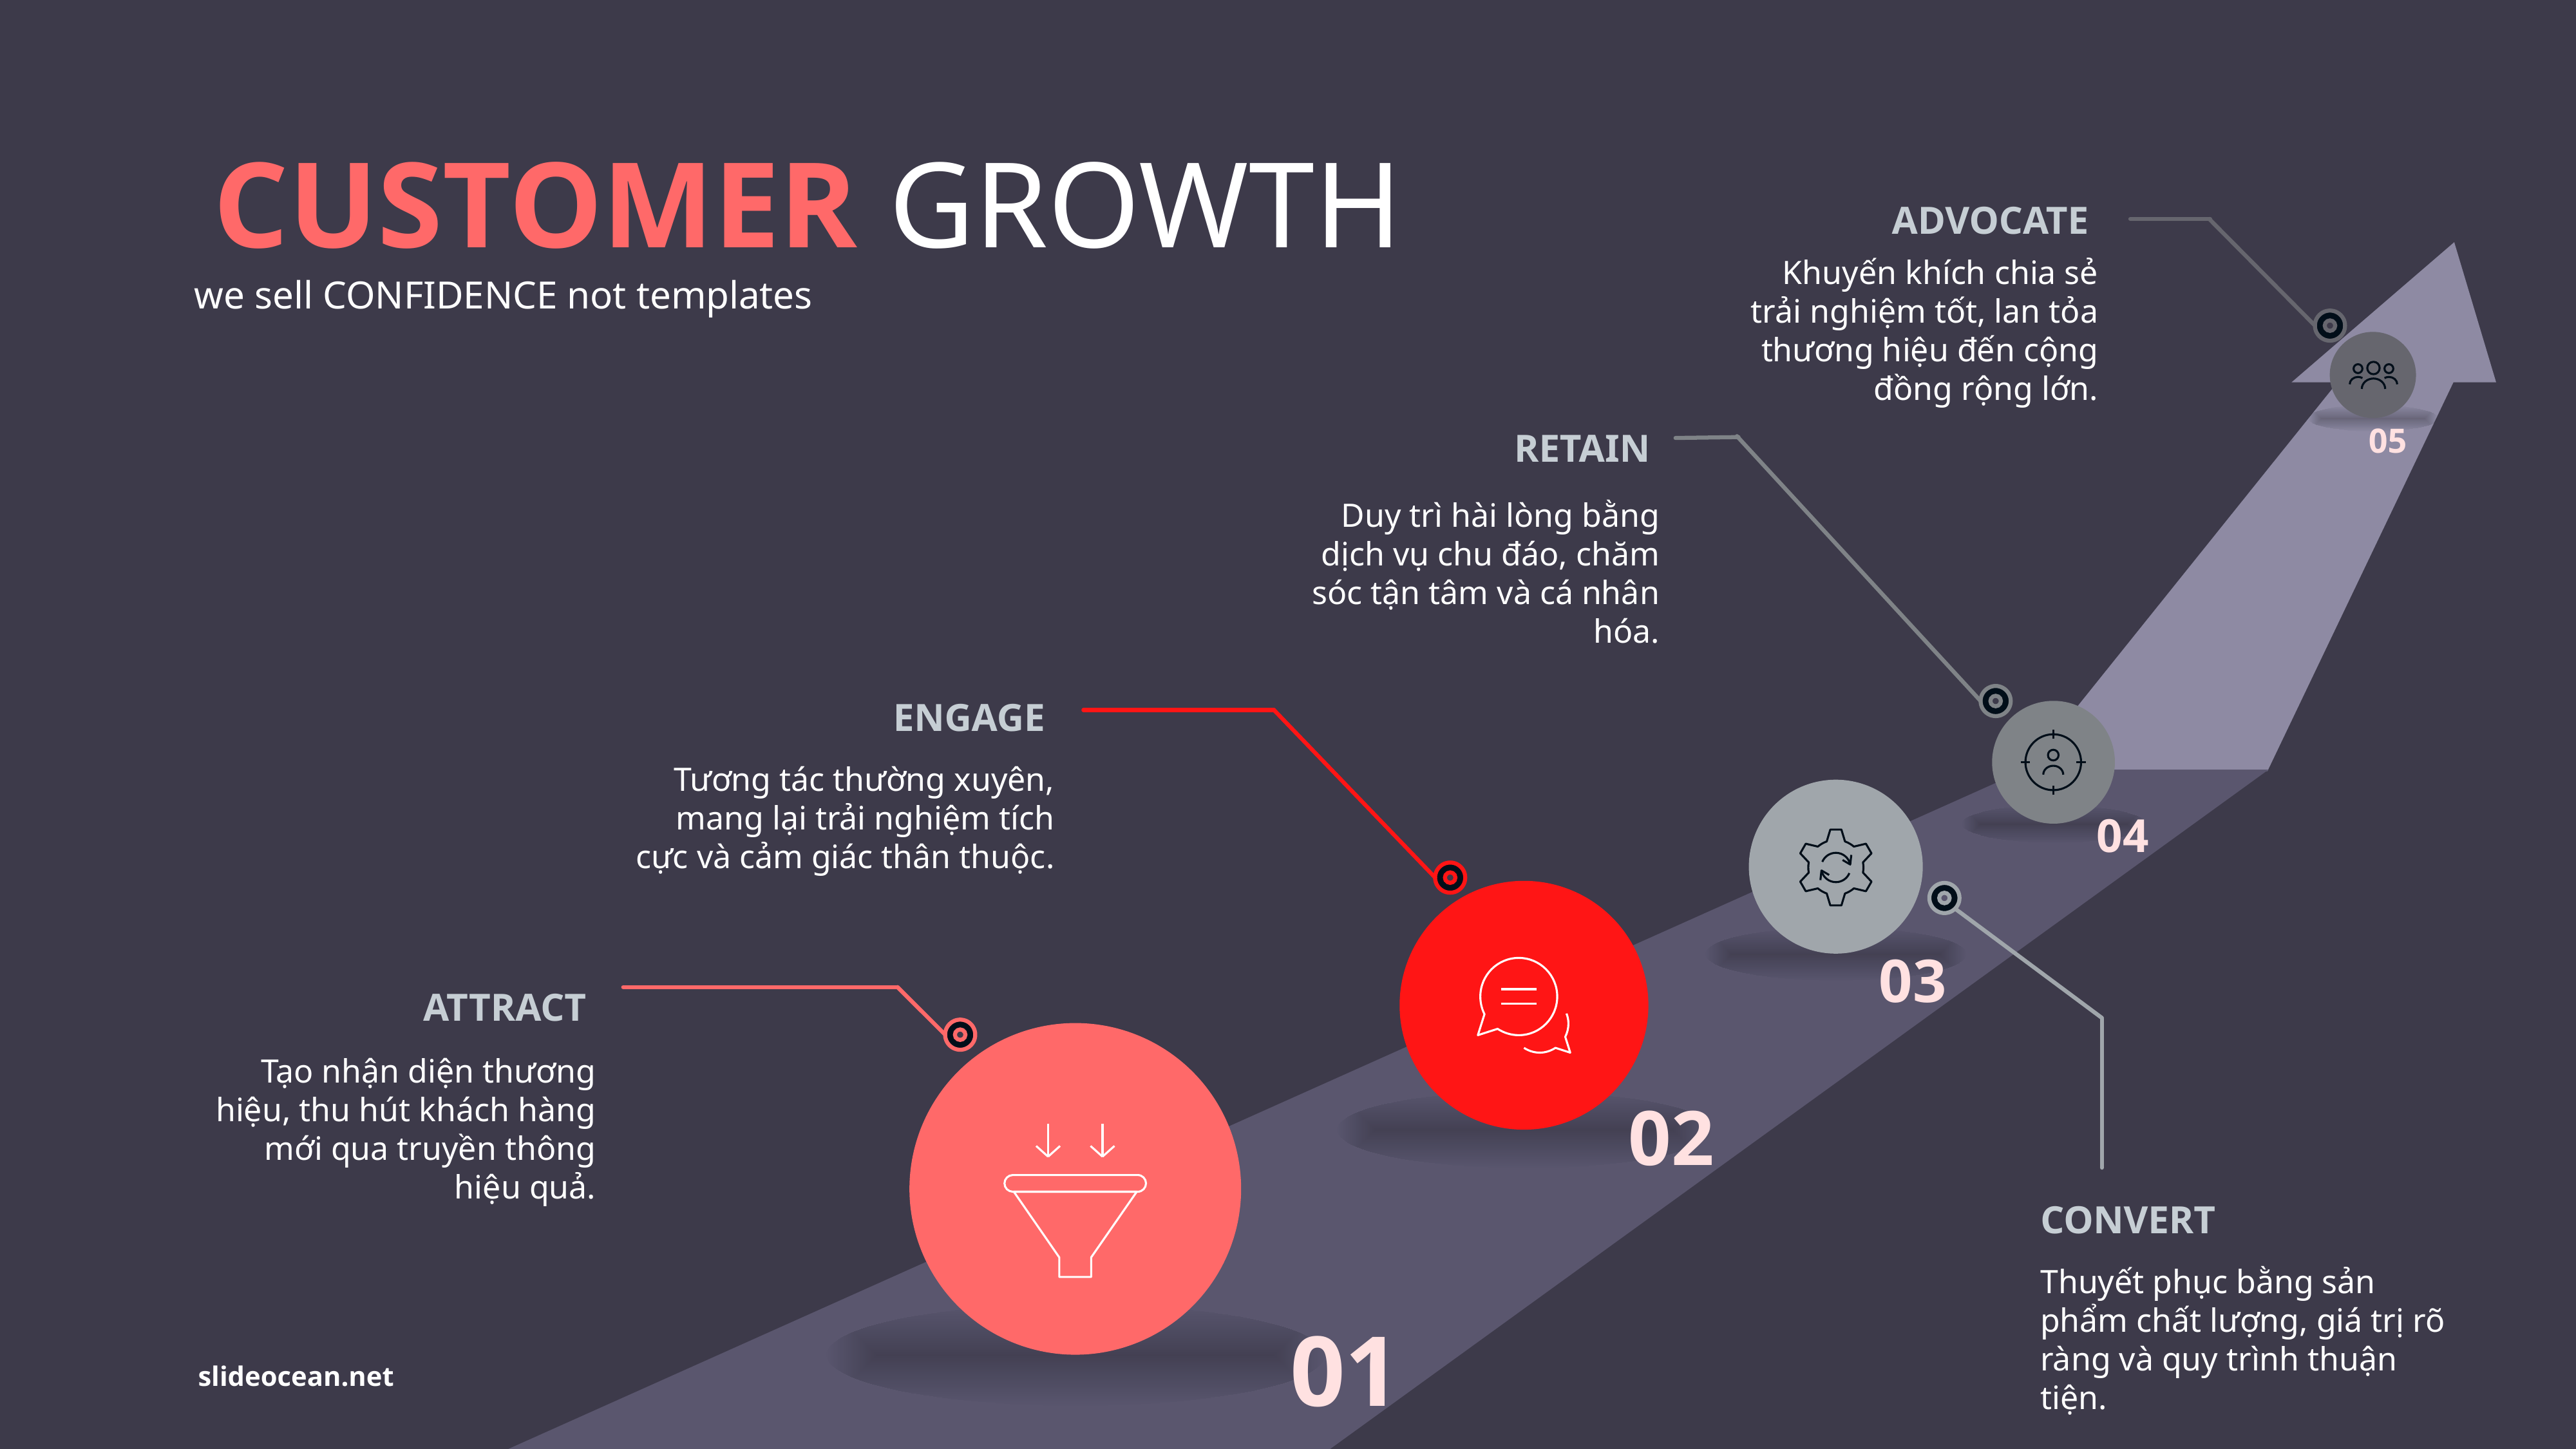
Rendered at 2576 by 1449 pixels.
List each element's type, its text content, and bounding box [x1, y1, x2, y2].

text_box ENGAGE [739, 688, 1065, 744]
text_box ADVOCATE [1783, 191, 2108, 247]
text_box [1704, 779, 1967, 981]
text_box 04 [2075, 788, 2186, 869]
text_box [2081, 418, 2416, 768]
text_box [2289, 367, 2307, 384]
text_box [1967, 843, 2133, 891]
text_box [507, 1306, 1358, 1449]
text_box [2307, 331, 2438, 432]
text_box 03 [1843, 981, 1929, 1019]
text_box [2146, 768, 2272, 831]
text_box 01 [1268, 1304, 1423, 1430]
text_box [1325, 1077, 1690, 1383]
text_box Tạo nhận diện thương hiệu, thu hút khách hàng mới qua truyền thông hiệu quả. [184, 1046, 605, 1211]
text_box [1929, 882, 2103, 1168]
text_box slideocean.net [188, 1354, 404, 1397]
text_box Khuyến khích chia sẻ trải nghiệm tốt, lan tỏa thương hiệu đến cộng đồng rộng lớn. [1719, 247, 2108, 412]
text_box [2130, 218, 2345, 341]
text_box Thuyết phục bằng sản phẩm chất lượng, giá trị rõ ràng và quy trình thuận tiện. [2031, 1256, 2468, 1449]
text_box CUSTOMER GROWTH [204, 125, 1412, 276]
text_box RETAIN [1344, 419, 1669, 475]
text_box 05 [2348, 432, 2436, 465]
text_box Duy trì hài lòng bằng dịch vụ chu đáo, chăm sóc tận tâm và cá nhân hóa. [1268, 490, 1669, 655]
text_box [1336, 880, 1712, 1168]
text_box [825, 1023, 1325, 1406]
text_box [1960, 700, 2146, 843]
text_box CONVERT [2031, 1191, 2356, 1246]
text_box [1083, 710, 1466, 893]
text_box Tương tác thường xuyên, mang lại trải nghiệm tích cực và cảm giác thân thuộc. [626, 754, 1065, 918]
text_box [2349, 240, 2498, 417]
text_box we sell CONFIDENCE not templates [185, 266, 822, 321]
text_box 02 [1607, 1063, 1761, 1189]
text_box ATTRACT [280, 978, 605, 1034]
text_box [623, 987, 976, 1050]
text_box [1675, 435, 2011, 717]
text_box [1712, 981, 1926, 1139]
